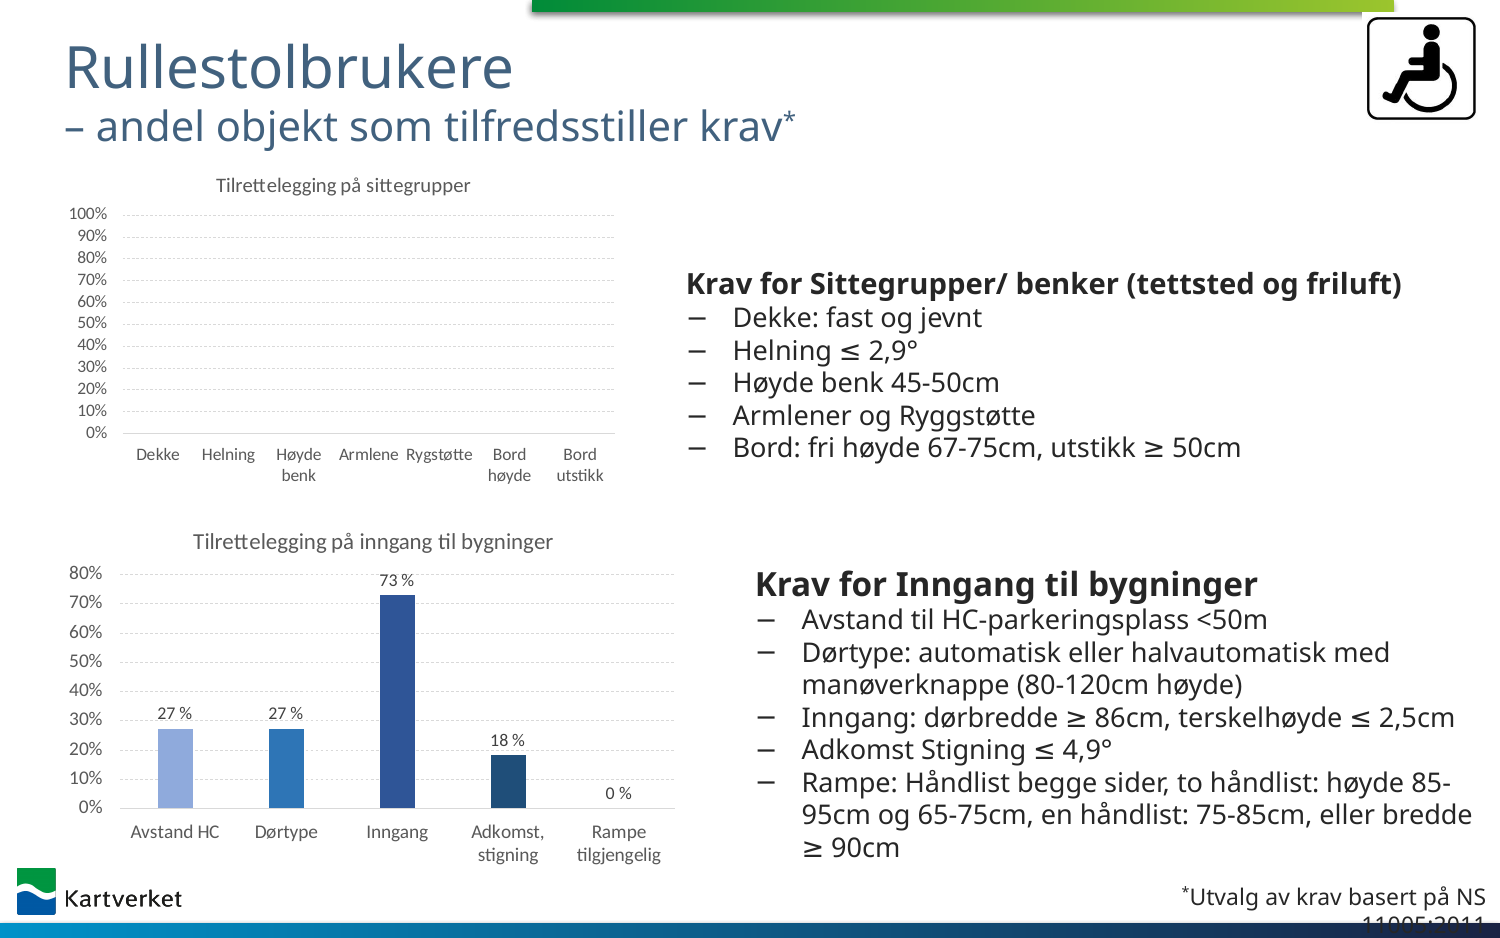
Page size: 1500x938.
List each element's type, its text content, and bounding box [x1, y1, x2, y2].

picture [1362, 12, 1481, 126]
picture [62, 166, 625, 492]
text_box Krav for Inngang til bygninger Avstand til HC-parkeringsplass <50m Dørtype: automatisk eller halvautomatisk med manøverknappe (80-120cm høyde) Inngang: dørbredde ≥ 86cm, terskelhøyde ≤ 2,5cm Adkomst Stigning ≤ 4,9° Rampe: Håndlist begge sider, to håndlist: høyde 85-95cm og 65-75cm, en håndlist: 75-85cm, eller bredde ≥ 90cm [740, 555, 1491, 870]
picture [62, 520, 685, 874]
text_box Rullestolbrukere – andel objekt som tilfredsstiller krav* [49, 25, 1431, 158]
text_box Krav for Sittegrupper/ benker (tettsted og friluft) Dekke: fast og jevnt Helning ≤ 2,9° Høyde benk 45-50cm Armlener og Ryggstøtte Bord: fri høyde 67-75cm, utstikk ≥ 50cm [670, 258, 1418, 471]
text_box *Utvalg av krav basert på NS 11005:2011 [1068, 873, 1500, 938]
